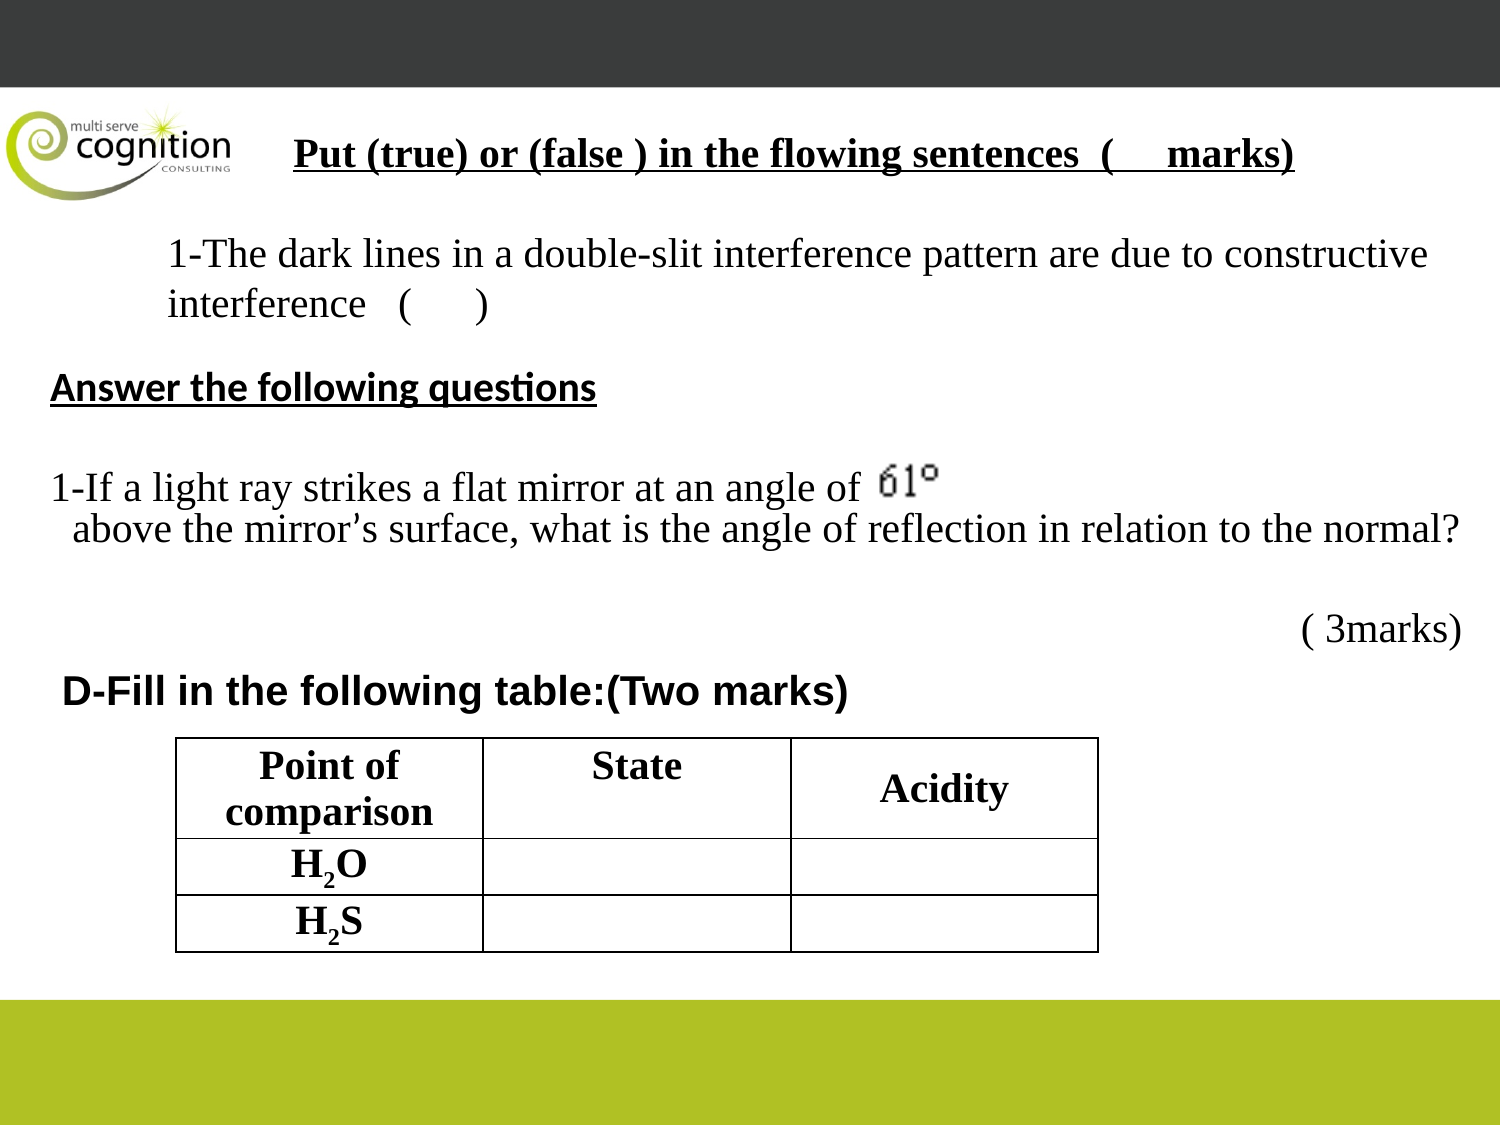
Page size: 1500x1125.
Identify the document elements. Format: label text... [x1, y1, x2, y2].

text_box D-Fill in the following table:(Two marks) [46, 656, 891, 722]
table_cell [484, 896, 790, 951]
table_cell H2O [177, 839, 482, 894]
text_box above the mirror’s surface, what is the angle of reflection in relation to the normal? ( 3marks) [46, 492, 1500, 658]
text_box Put (true) or (false ) in the flowing sentences ( marks) 1-The dark lines in a double-slit interference pattern are due to constructive interference ( ) [152, 118, 1500, 384]
table_cell [792, 839, 1097, 894]
table_cell H2S [177, 896, 482, 951]
table_cell [792, 896, 1097, 951]
picture [878, 456, 942, 505]
table_header State [484, 739, 790, 838]
table_cell [484, 839, 790, 894]
table_header Acidity [792, 739, 1097, 838]
picture [0, 101, 237, 207]
text_box Answer the following questions 1-If a light ray strikes a flat mirror at an angle of [35, 352, 1313, 518]
table_header Point of comparison [177, 739, 482, 838]
